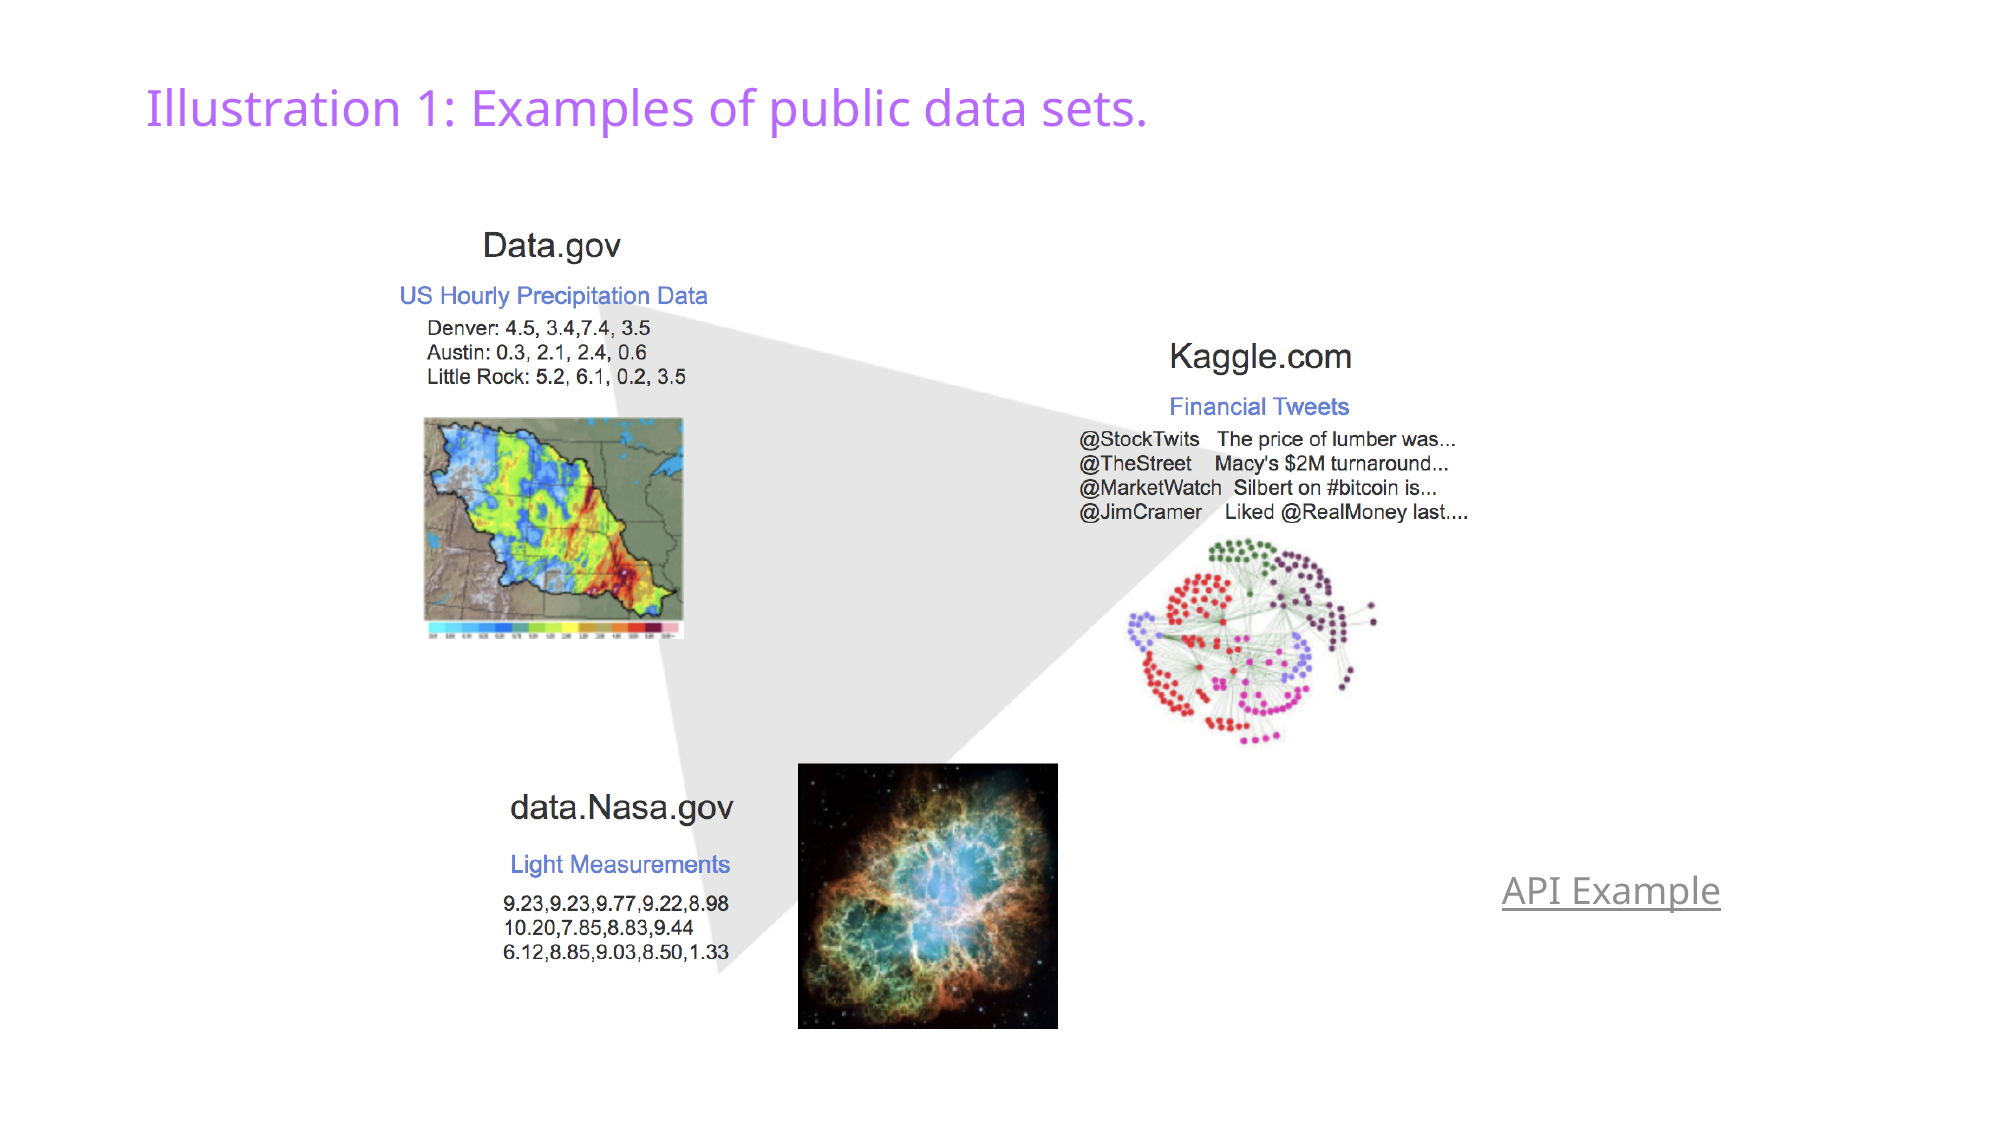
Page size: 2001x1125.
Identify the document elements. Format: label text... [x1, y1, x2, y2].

text_box API Example [1514, 859, 1797, 926]
text_box Illustration 1: Examples of public data sets. [131, 69, 1343, 144]
picture [352, 210, 1514, 1056]
